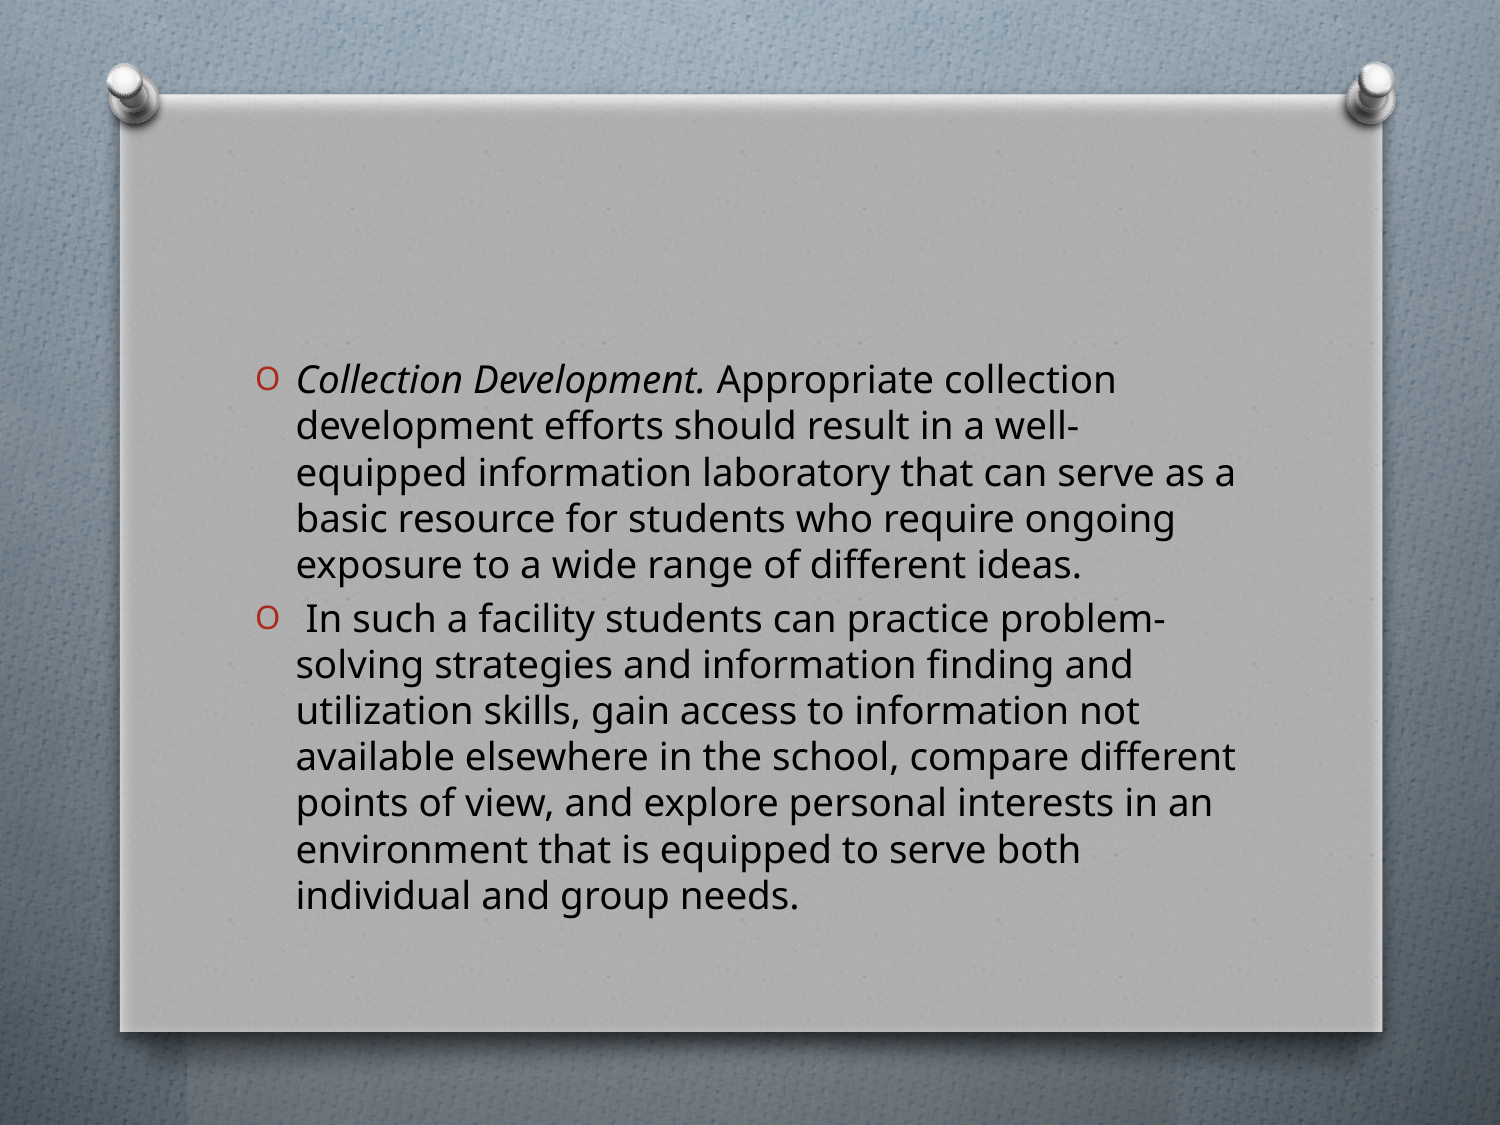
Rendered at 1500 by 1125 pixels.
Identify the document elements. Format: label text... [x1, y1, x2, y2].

picture [1317, 35, 1439, 156]
picture [75, 29, 198, 153]
list Collection Development. Appropriate collection development efforts should result in a well-equipped information laboratory that can serve as a basic resource for students who require ongoing exposure to a wide range of different ideas. In such a facility students can practice problem-solving strategies and information finding and utilization skills, gain access to information not available elsewhere in the school, compare different points of view, and explore personal interests in an environment that is equipped to serve both individual and group needs. [240, 347, 1257, 939]
